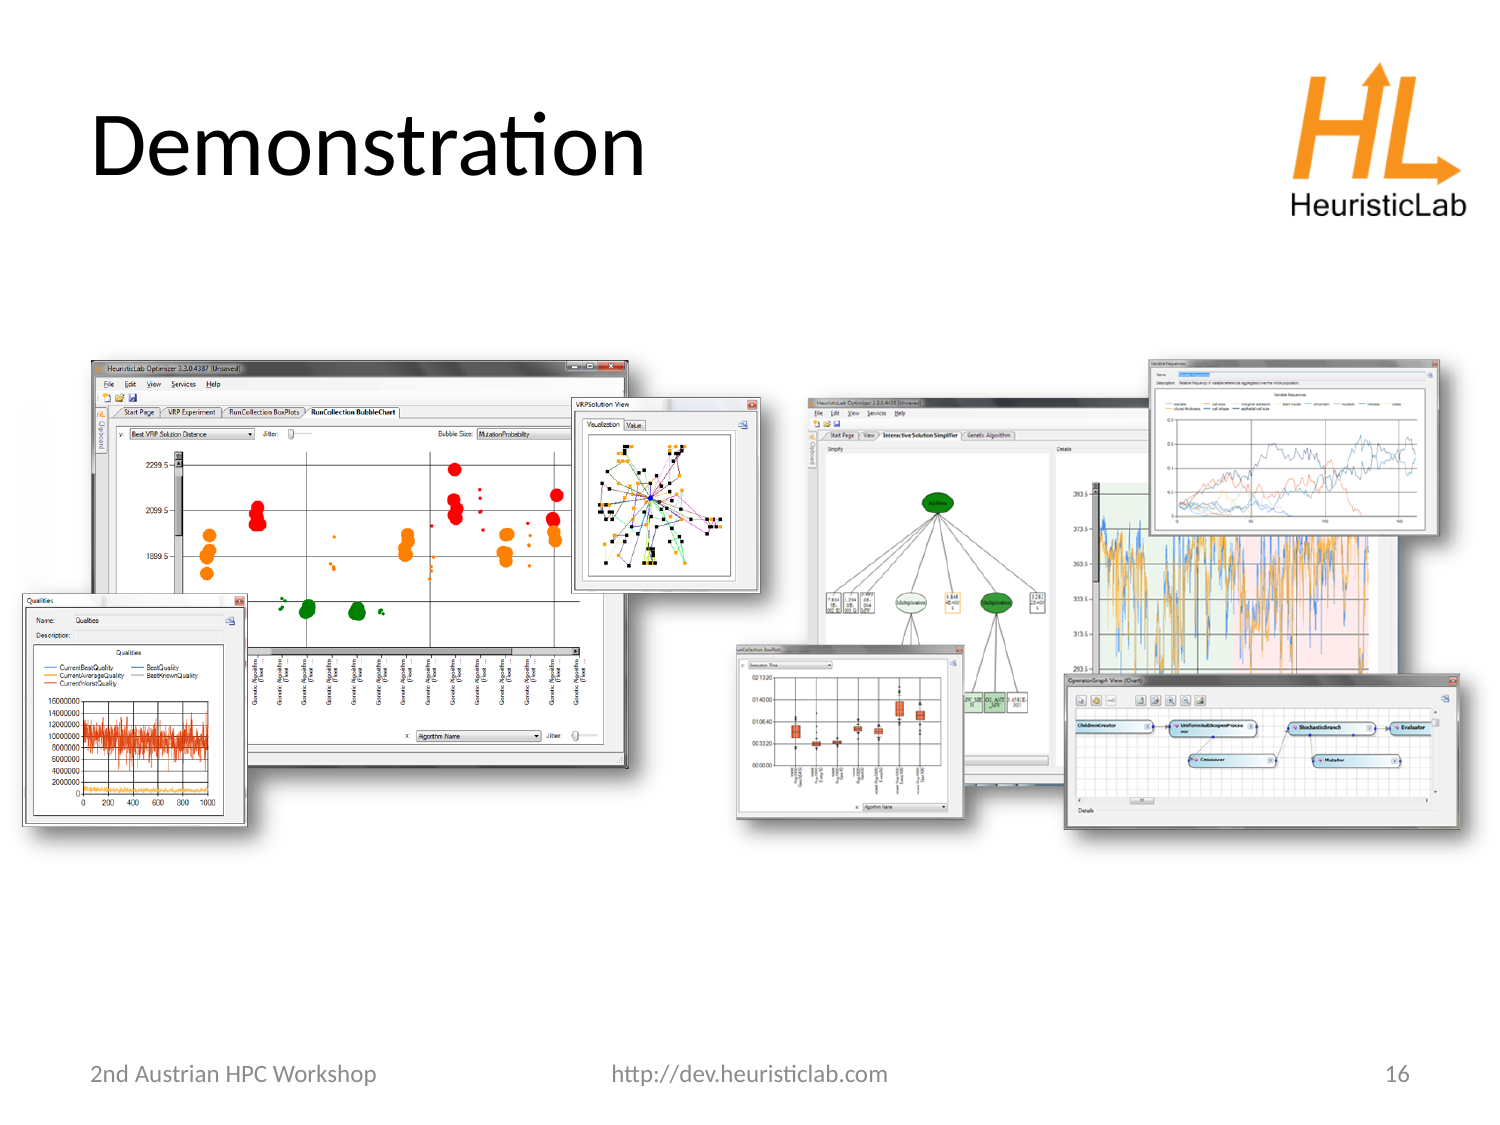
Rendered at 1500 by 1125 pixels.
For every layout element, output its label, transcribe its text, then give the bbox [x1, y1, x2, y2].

title Demonstration [75, 45, 1282, 233]
slide_number 2nd Austrian HPC Workshop [75, 1042, 425, 1103]
picture [1281, 27, 1474, 244]
slide_number 16 [1074, 1042, 1425, 1103]
picture [0, 337, 1500, 870]
footer http://dev.heuristiclab.com [512, 1042, 988, 1103]
